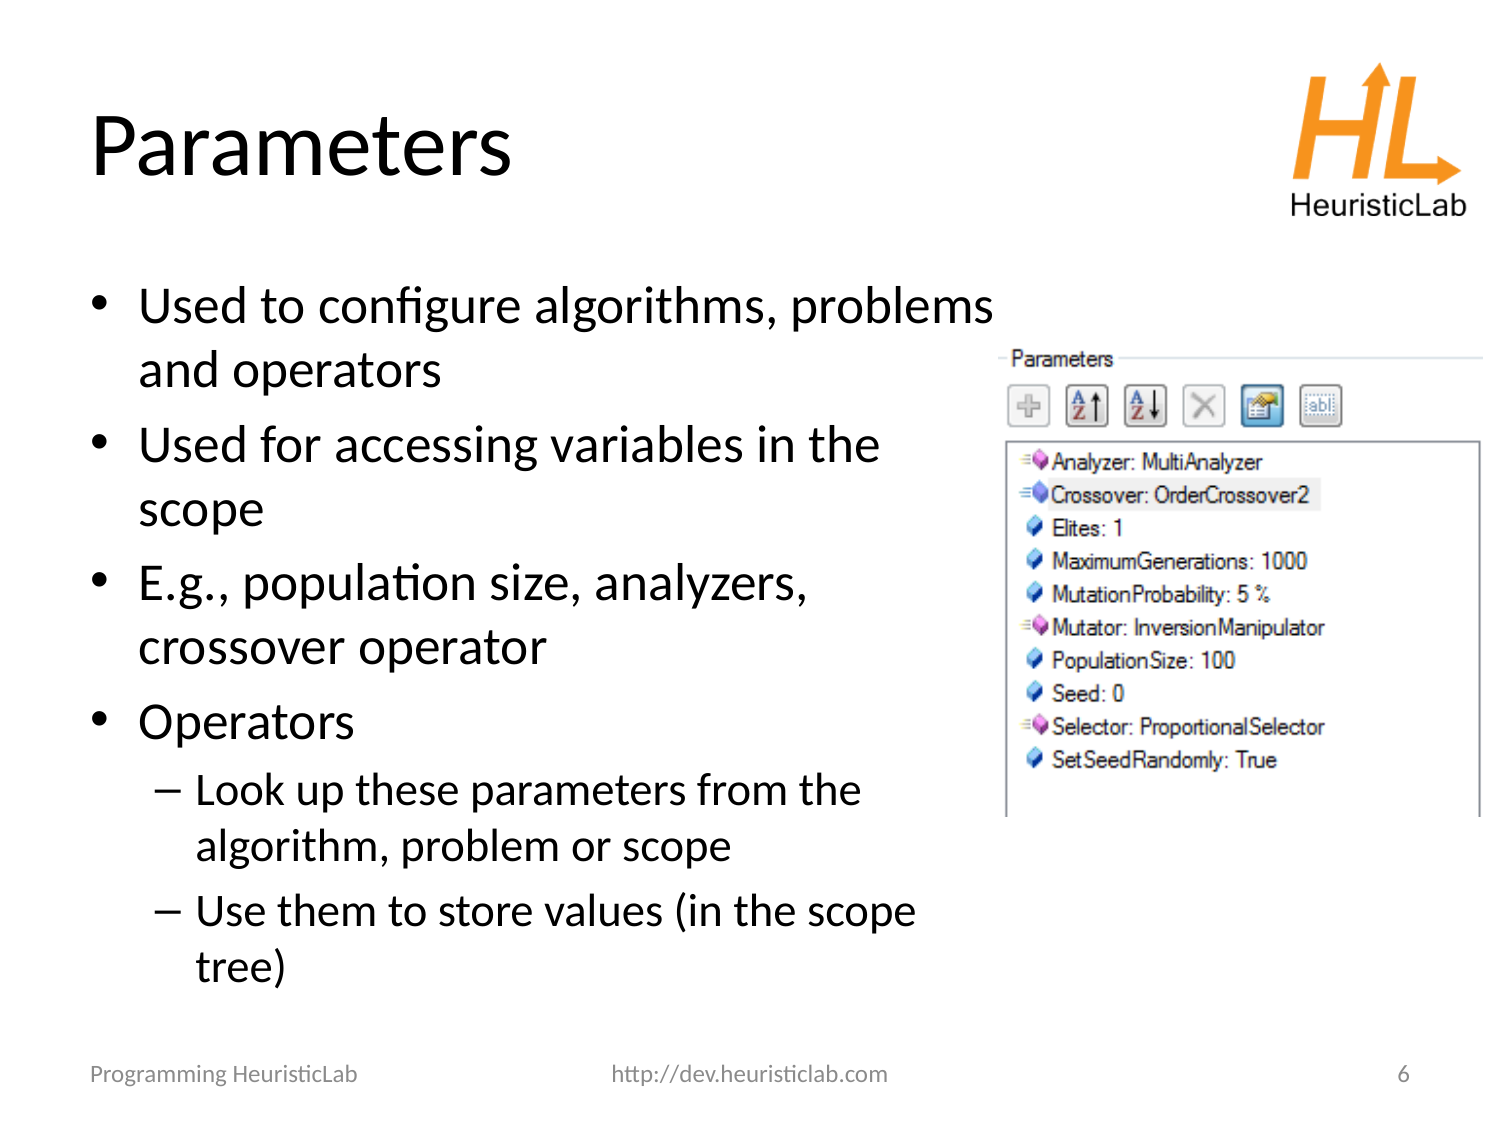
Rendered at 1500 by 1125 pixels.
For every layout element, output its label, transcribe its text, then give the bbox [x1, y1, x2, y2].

slide_number 6 [1074, 1042, 1425, 1103]
picture [1281, 27, 1474, 244]
list Used to configure algorithms, problems and operators Used for accessing variables in the scope E.g., population size, analyzers, crossover operator Operators Look up these parameters from the algorithm, problem or scope Use them to store values (in the scope tree) [75, 262, 1022, 1005]
slide_number Programming HeuristicLab [75, 1042, 425, 1103]
title Parameters [75, 45, 1282, 233]
picture [997, 337, 1483, 817]
footer http://dev.heuristiclab.com [512, 1042, 988, 1103]
